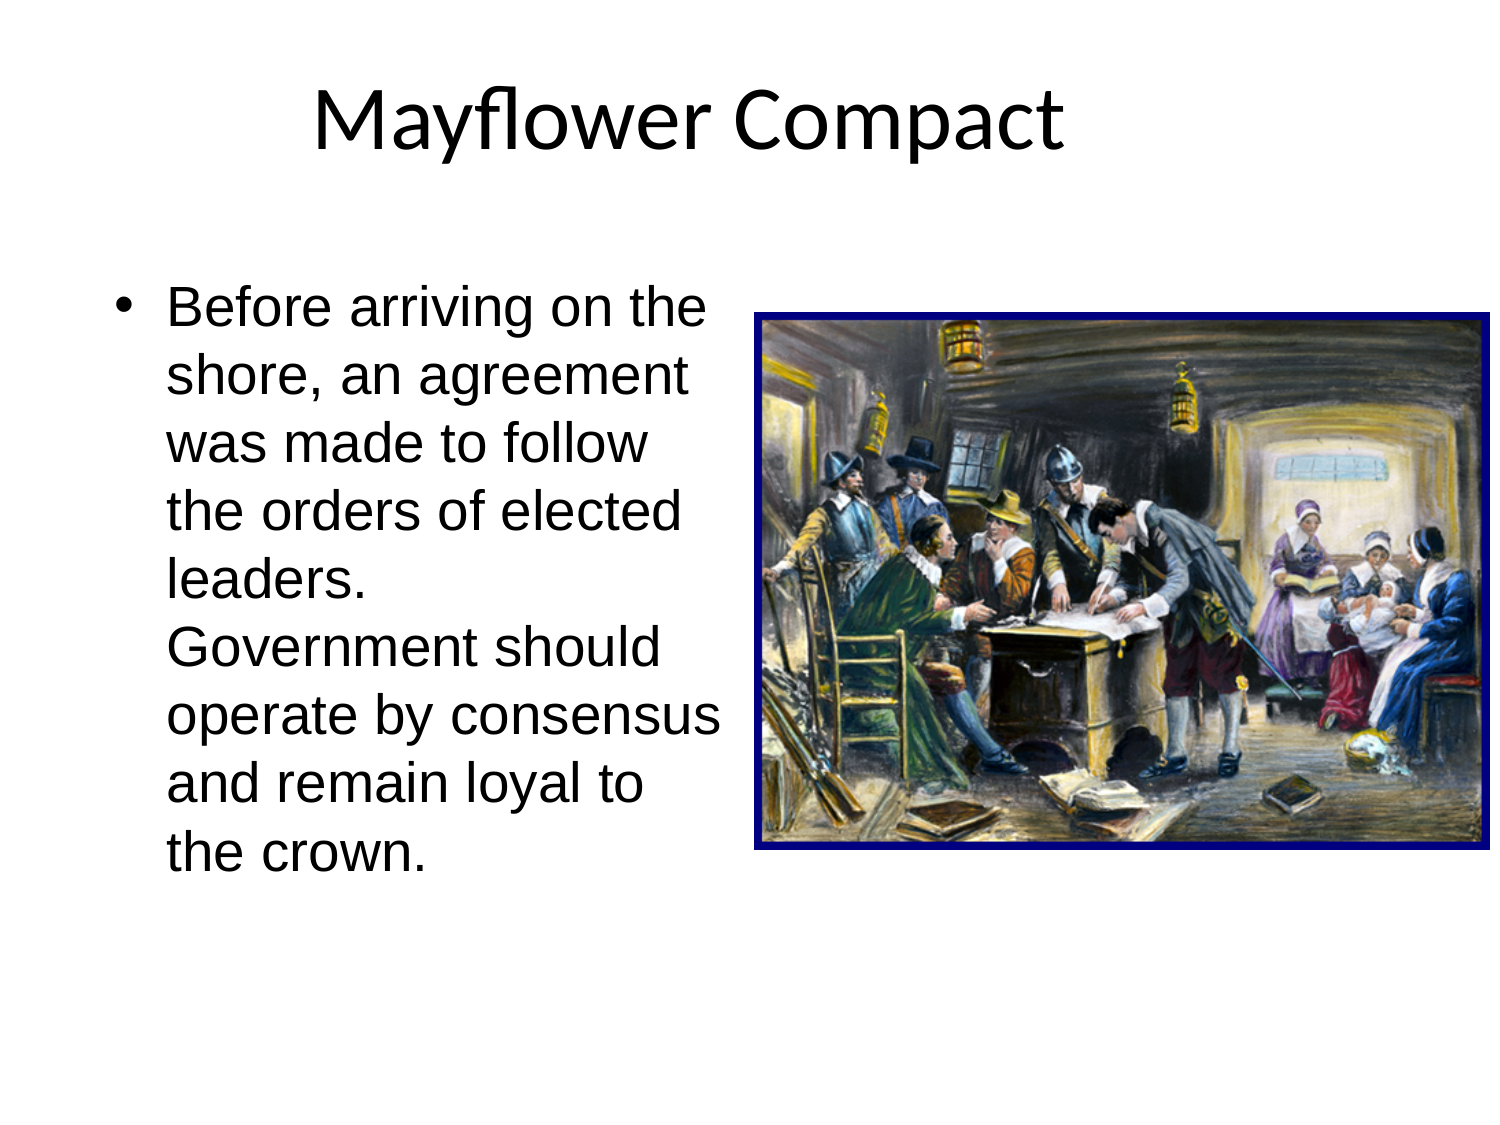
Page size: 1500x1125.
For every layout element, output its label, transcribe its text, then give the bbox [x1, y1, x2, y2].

list Before arriving on the shore, an agreement was made to follow the orders of elected leaders. Government should operate by consensus and remain loyal to the crown. [99, 262, 738, 988]
title Mayflower Compact [32, 37, 1347, 188]
picture [754, 312, 1490, 851]
